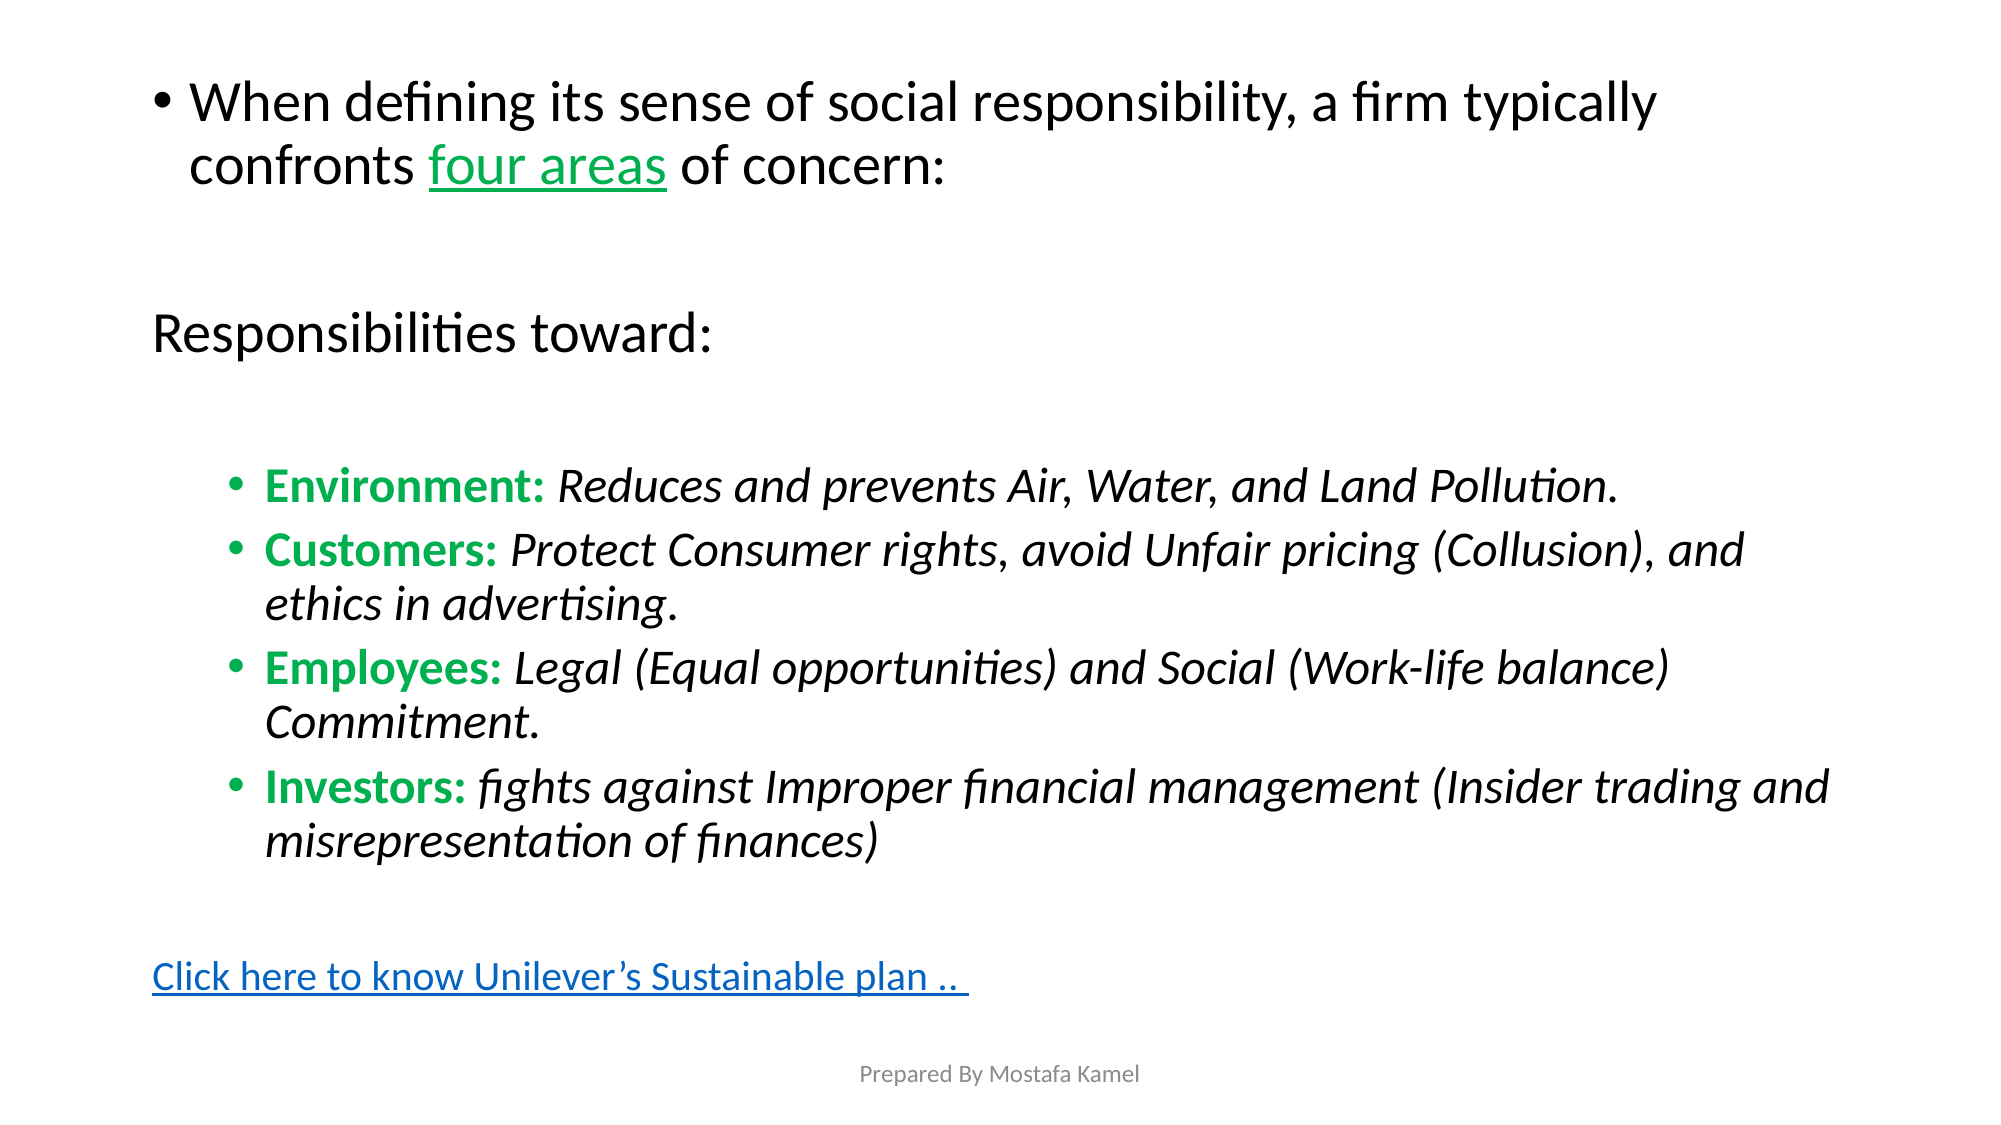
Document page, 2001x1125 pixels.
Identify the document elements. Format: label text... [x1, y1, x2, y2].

footer Prepared By Mostafa Kamel [662, 1042, 1338, 1103]
list When defining its sense of social responsibility, a firm typically confronts four areas of concern: Responsibilities toward: Environment: Reduces and prevents Air, Water, and Land Pollution. Customers: Protect Consumer rights, avoid Unfair pricing (Collusion), and ethics in advertising. Employees: Legal (Equal opportunities) and Social (Work-life balance) Commitment. Investors: fights against Improper financial management (Insider trading and misrepresentation of finances) Click here to know Unilever’s Sustainable plan .. [137, 63, 1863, 1014]
